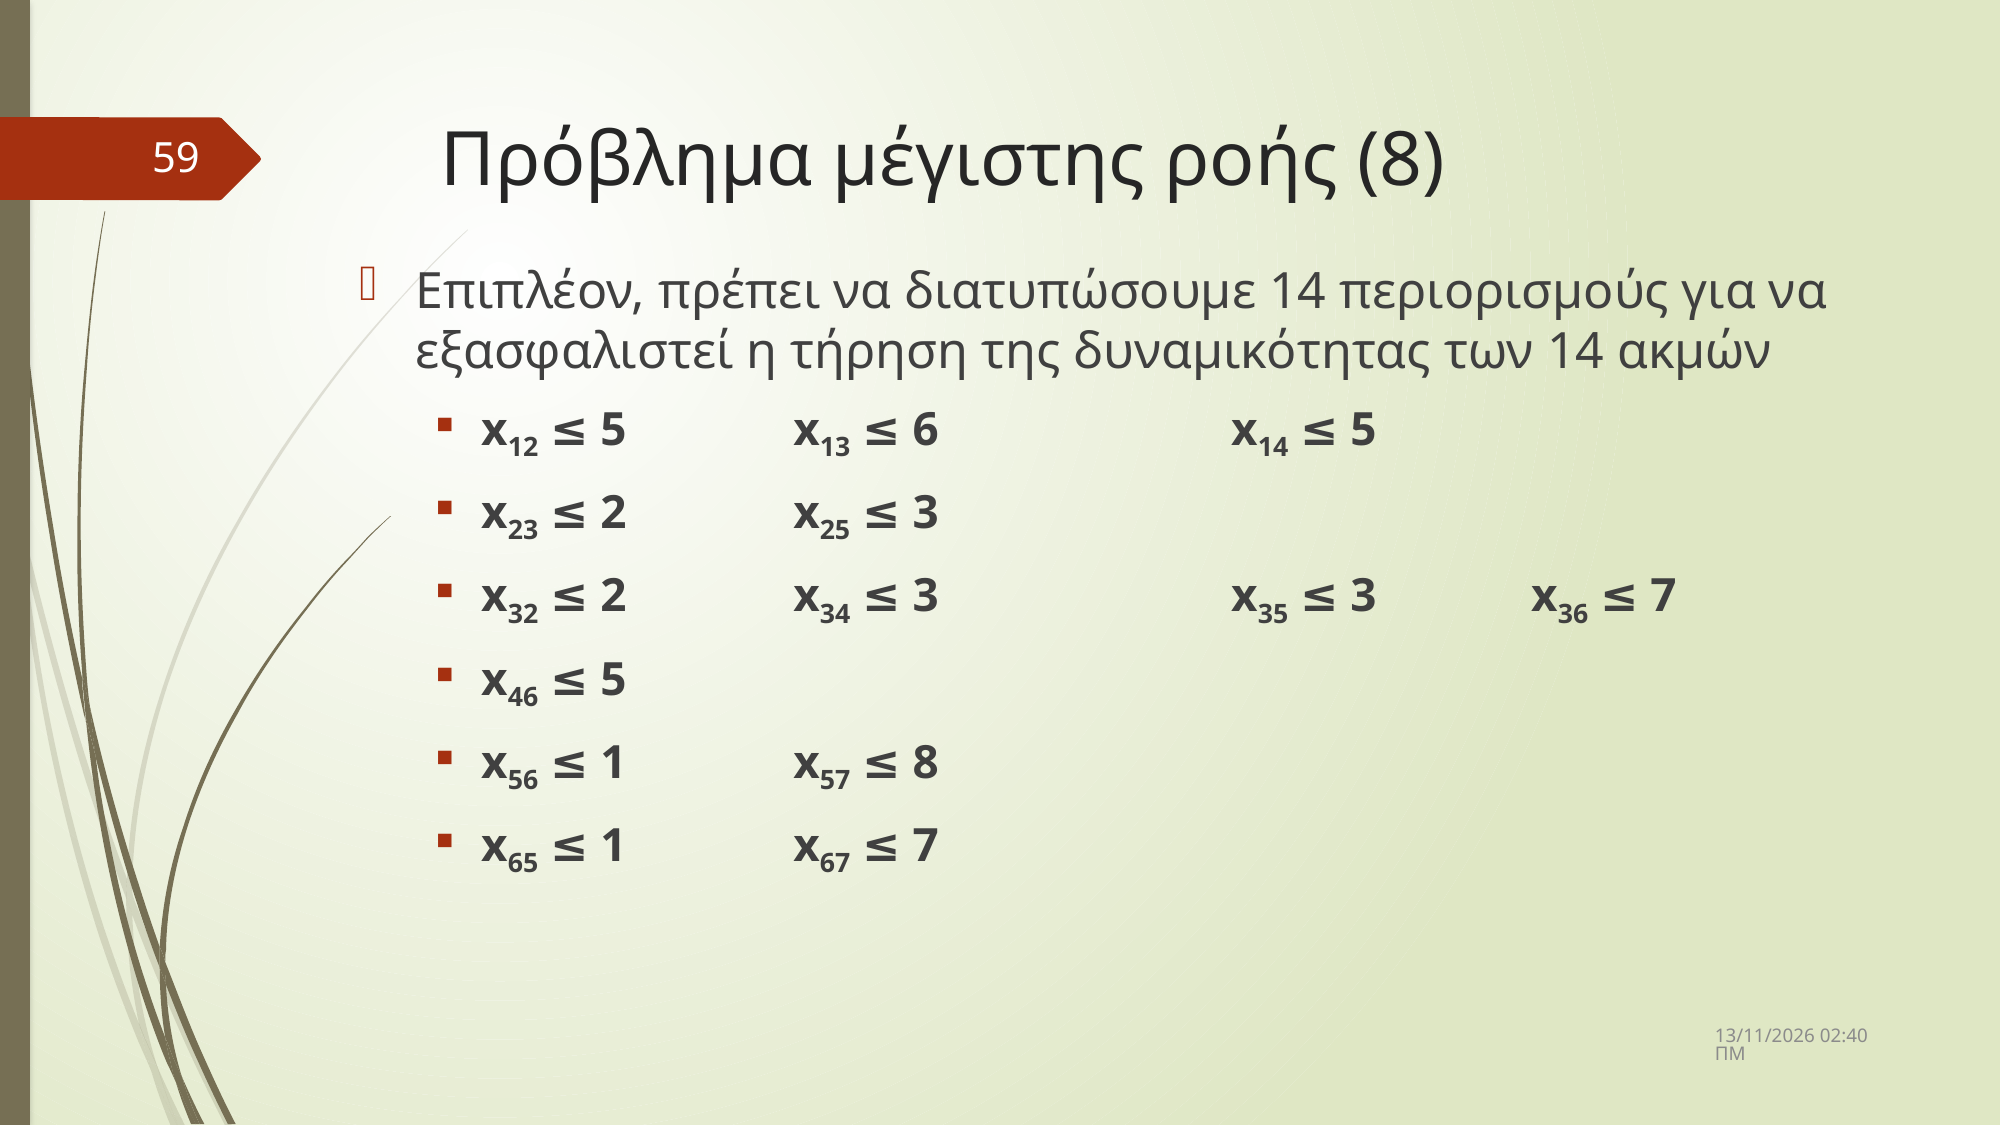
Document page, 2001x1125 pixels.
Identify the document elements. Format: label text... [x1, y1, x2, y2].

slide_number 59 [87, 129, 216, 190]
title Πρόβλημα μέγιστης ροής (8) [425, 102, 1923, 251]
list Επιπλέον, πρέπει να διατυπώσουμε 14 περιορισμούς για να εξασφαλιστεί η τήρηση της δυναμικότητας των 14 ακμών x12 ≤ 5 x13 ≤ 6 x14 ≤ 5 x23 ≤ 2 x25 ≤ 3 x32 ≤ 2 x34 ≤ 3 x35 ≤ 3 x36 ≤ 7 x46 ≤ 5 x56 ≤ 1 x57 ≤ 8 x65 ≤ 1 x67 ≤ 7 [344, 251, 2000, 1125]
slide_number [1699, 1005, 1888, 1067]
